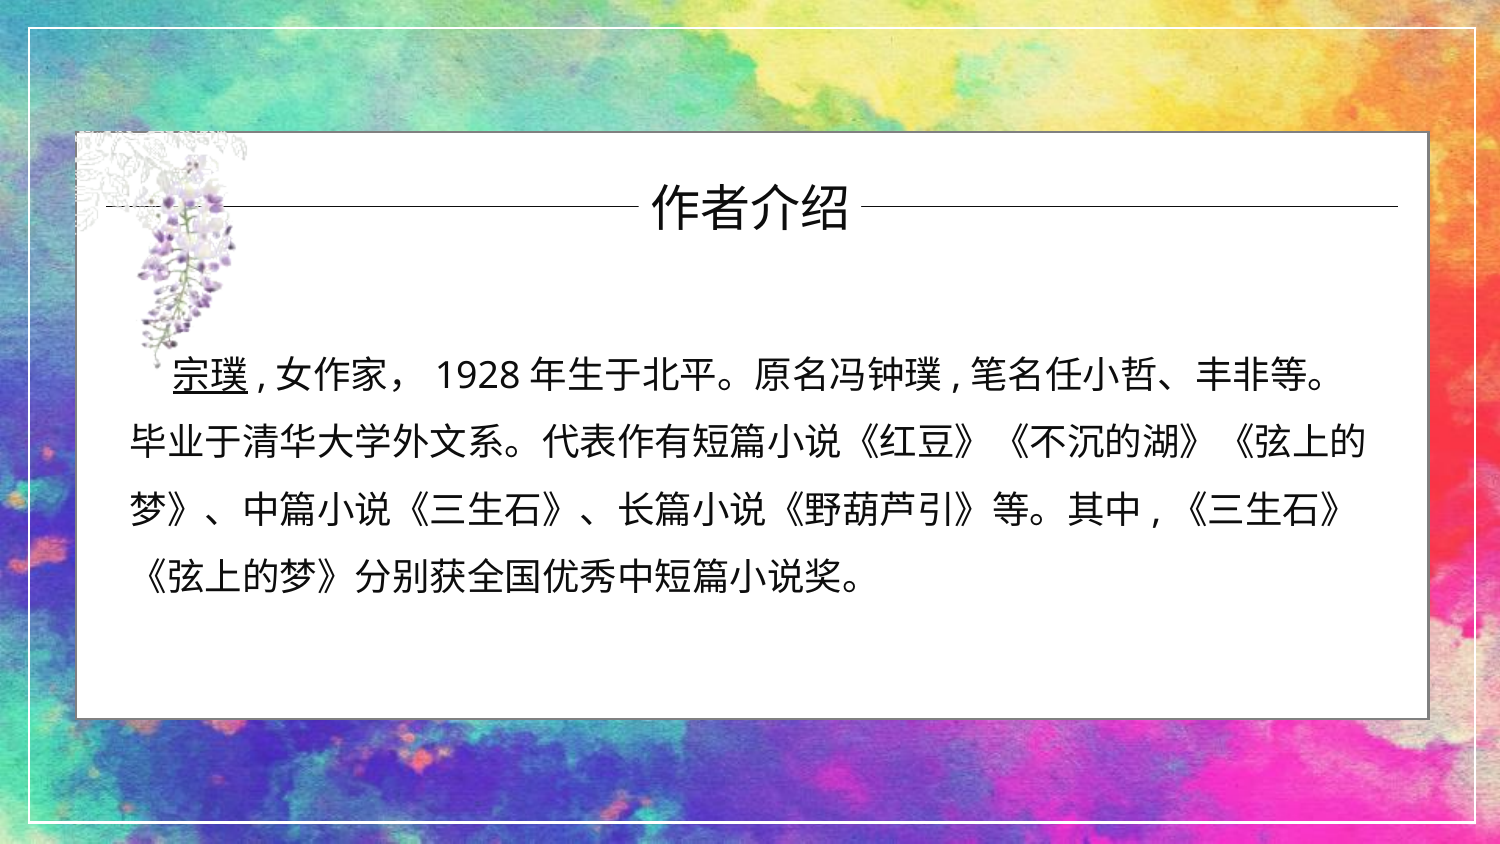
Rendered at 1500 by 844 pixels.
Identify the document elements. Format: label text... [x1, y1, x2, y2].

text_box 作者介绍 [638, 171, 862, 206]
text_box 作者介绍 [638, 207, 862, 243]
picture [0, 0, 1500, 844]
text_box [28, 27, 1476, 824]
text_box 宗璞,女作家，1928年生于北平。原名冯钟璞,笔名任小哲、丰非等。毕业于清华大学外文系。代表作有短篇小说《红豆》《不沉的湖》《弦上的梦》、中篇小说《三生石》、长篇小说《野葫芦引》等。其中,《三生石》《弦上的梦》分别获全国优秀中短篇小说奖。 [118, 322, 1382, 604]
